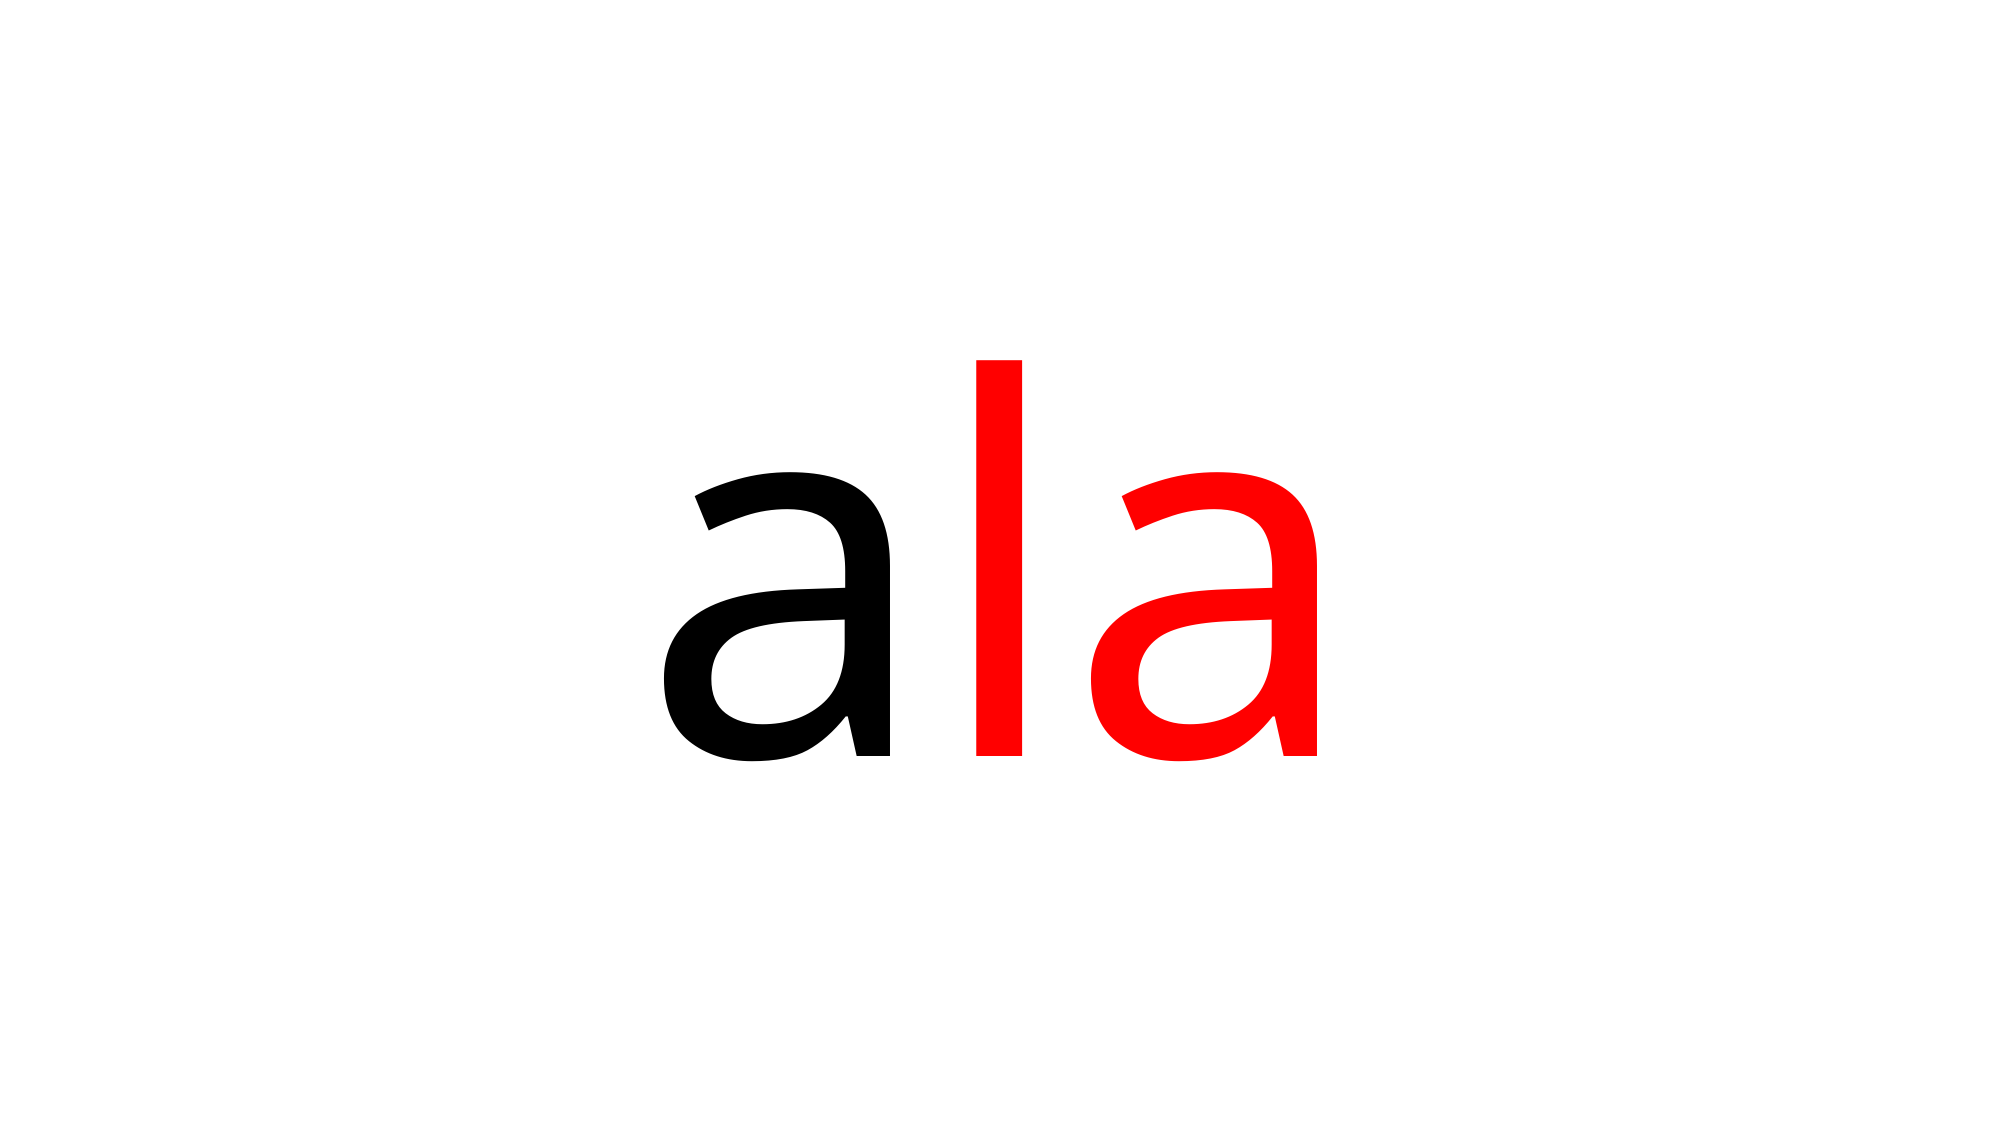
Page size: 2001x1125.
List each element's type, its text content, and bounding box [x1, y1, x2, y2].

list ala [137, 299, 1863, 1014]
